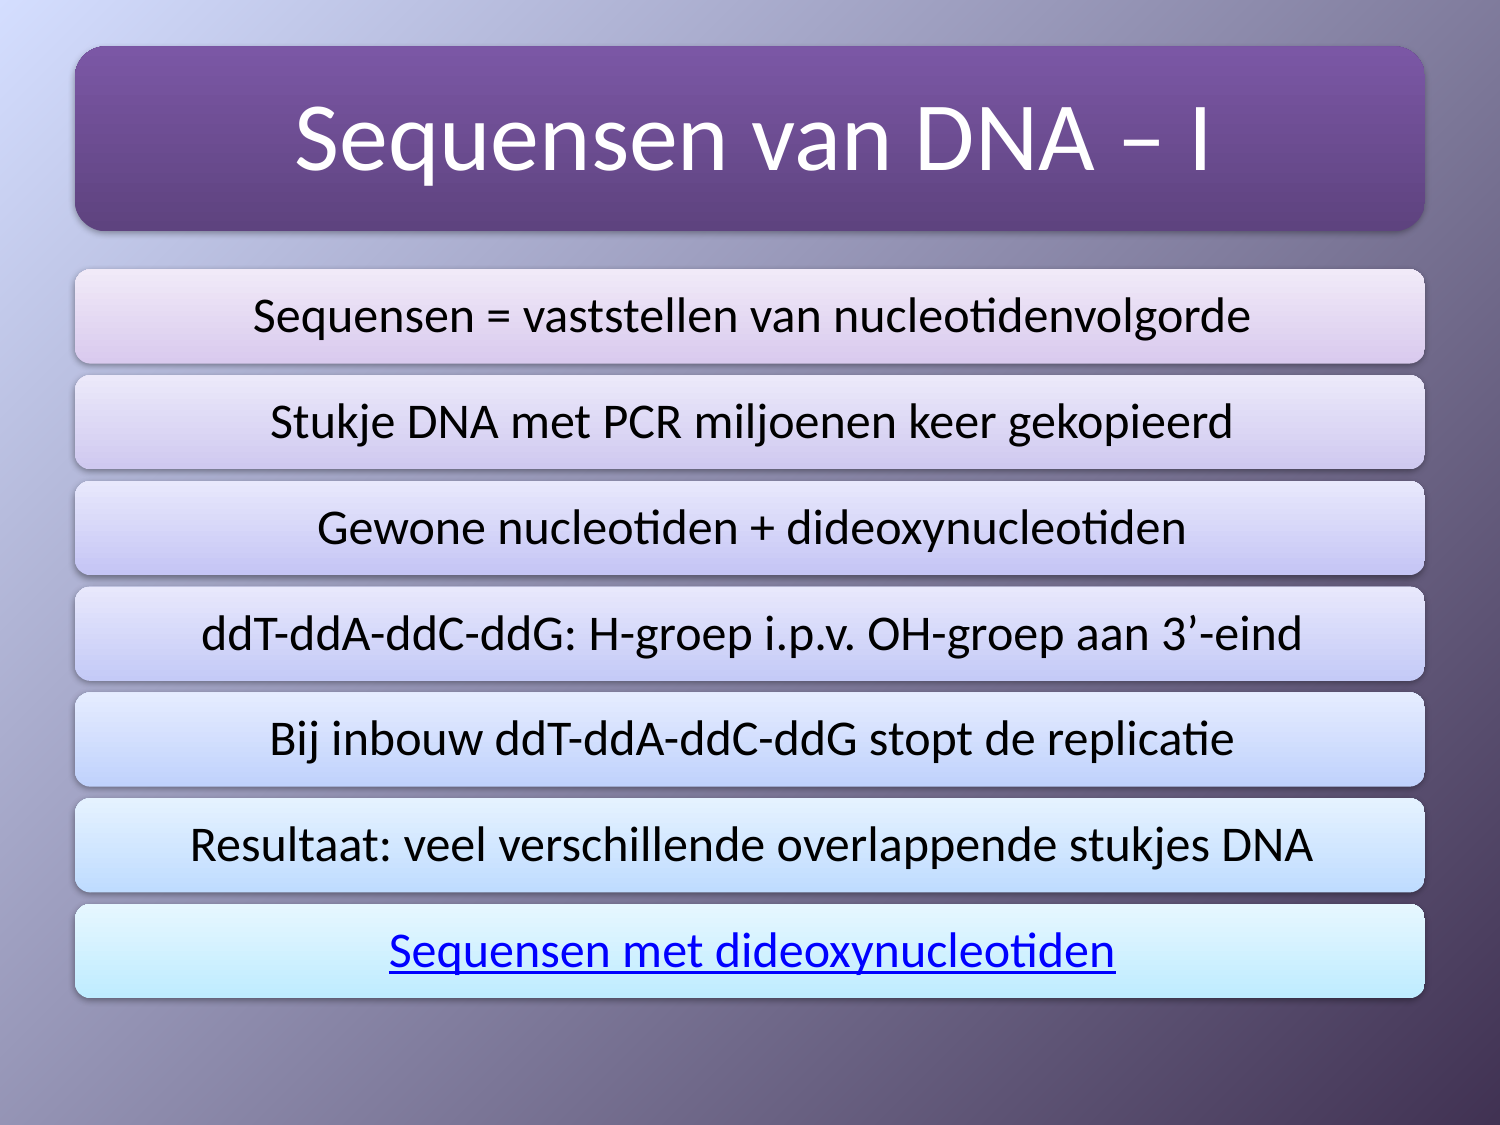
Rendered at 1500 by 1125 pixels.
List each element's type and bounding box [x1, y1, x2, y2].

text_box [74, 44, 1426, 233]
list [74, 262, 1426, 1006]
